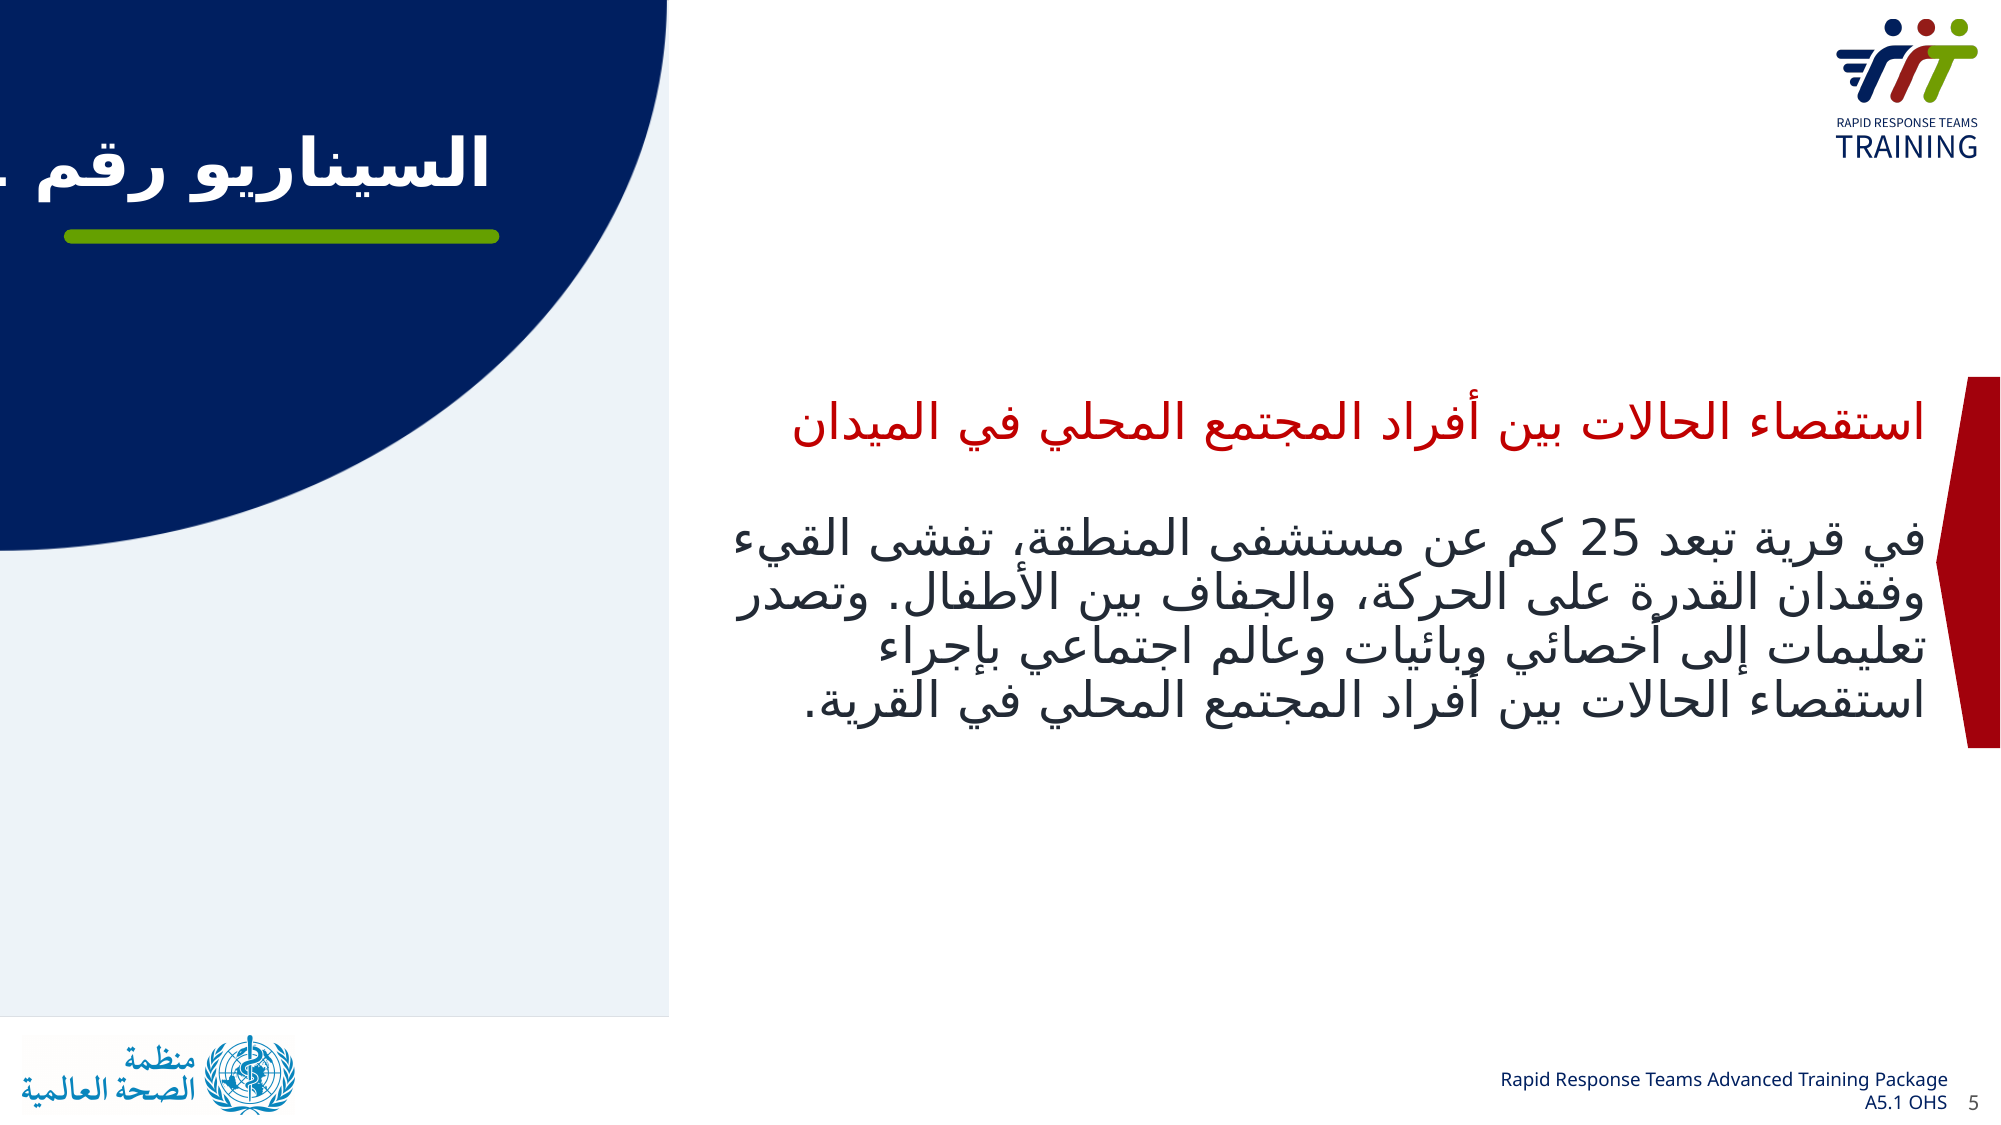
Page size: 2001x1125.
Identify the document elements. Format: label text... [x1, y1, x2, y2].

picture [22, 1035, 295, 1115]
text_box السيناريو رقم 1 [0, 121, 501, 212]
picture [1835, 19, 1978, 167]
picture [252, 1050, 258, 1059]
picture [0, 0, 669, 1018]
list استقصاء الحالات بين أفراد المجتمع المحلي في الميدان في قرية تبعد 25 كم عن مستشفى المنطقة، تفشى القيء وفقدان القدرة على الحركة، والجفاف بين الأطفال. وتصدر تعليمات إلى أخصائي وبائيات وعالم اجتماعي بإجراء استقصاء الحالات بين أفراد المجتمع المحلي في القرية. [679, 333, 1936, 792]
slide_number 5 [1882, 1037, 1912, 1082]
text_box [63, 229, 500, 244]
